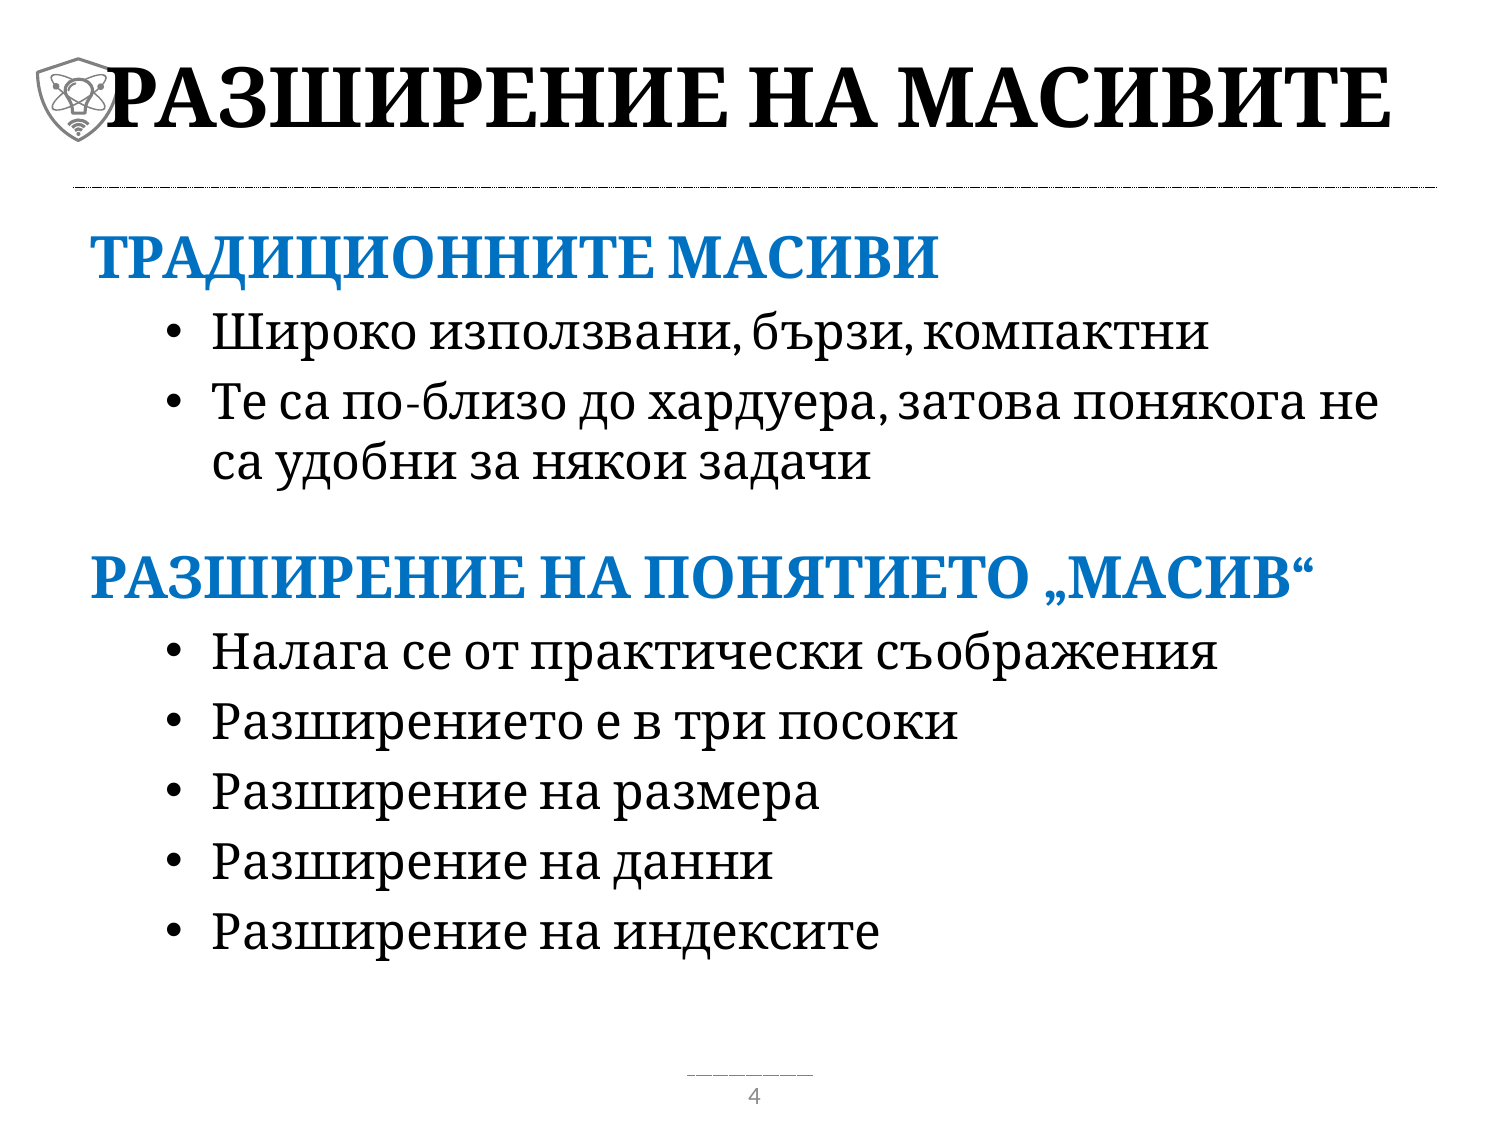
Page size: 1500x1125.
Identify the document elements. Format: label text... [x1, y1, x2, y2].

list Традиционните масиви Широко използвани, бързи, компактни Те са по-близо до хардуера, затова понякога не са удобни за някои задачи Разширение на понятието „масив“ Налага се от практически съображения Разширението е в три посоки Разширение на размера Разширение на данни Разширение на индексите [75, 212, 1450, 1063]
title Разширение на масивите [0, 0, 1500, 188]
slide_number 4 [579, 1065, 930, 1125]
